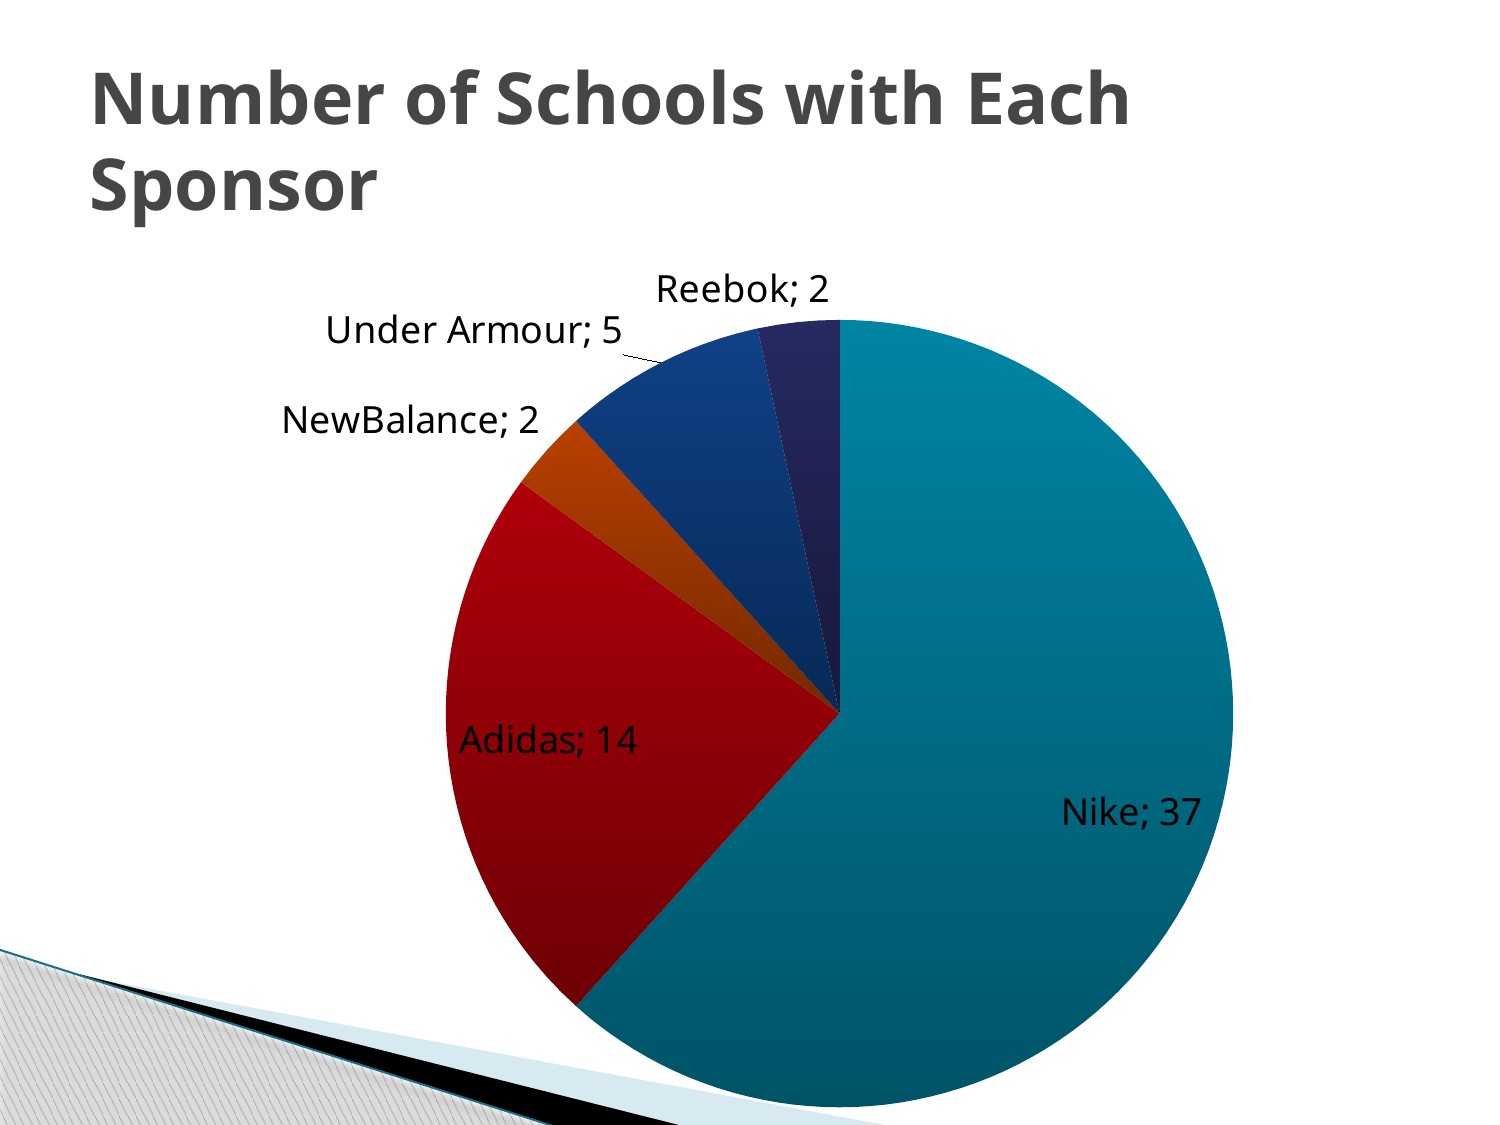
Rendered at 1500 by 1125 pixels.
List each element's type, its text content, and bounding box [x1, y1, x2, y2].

chart [0, 242, 1500, 1125]
title Number of Schools with Each Sponsor [75, 45, 1425, 233]
